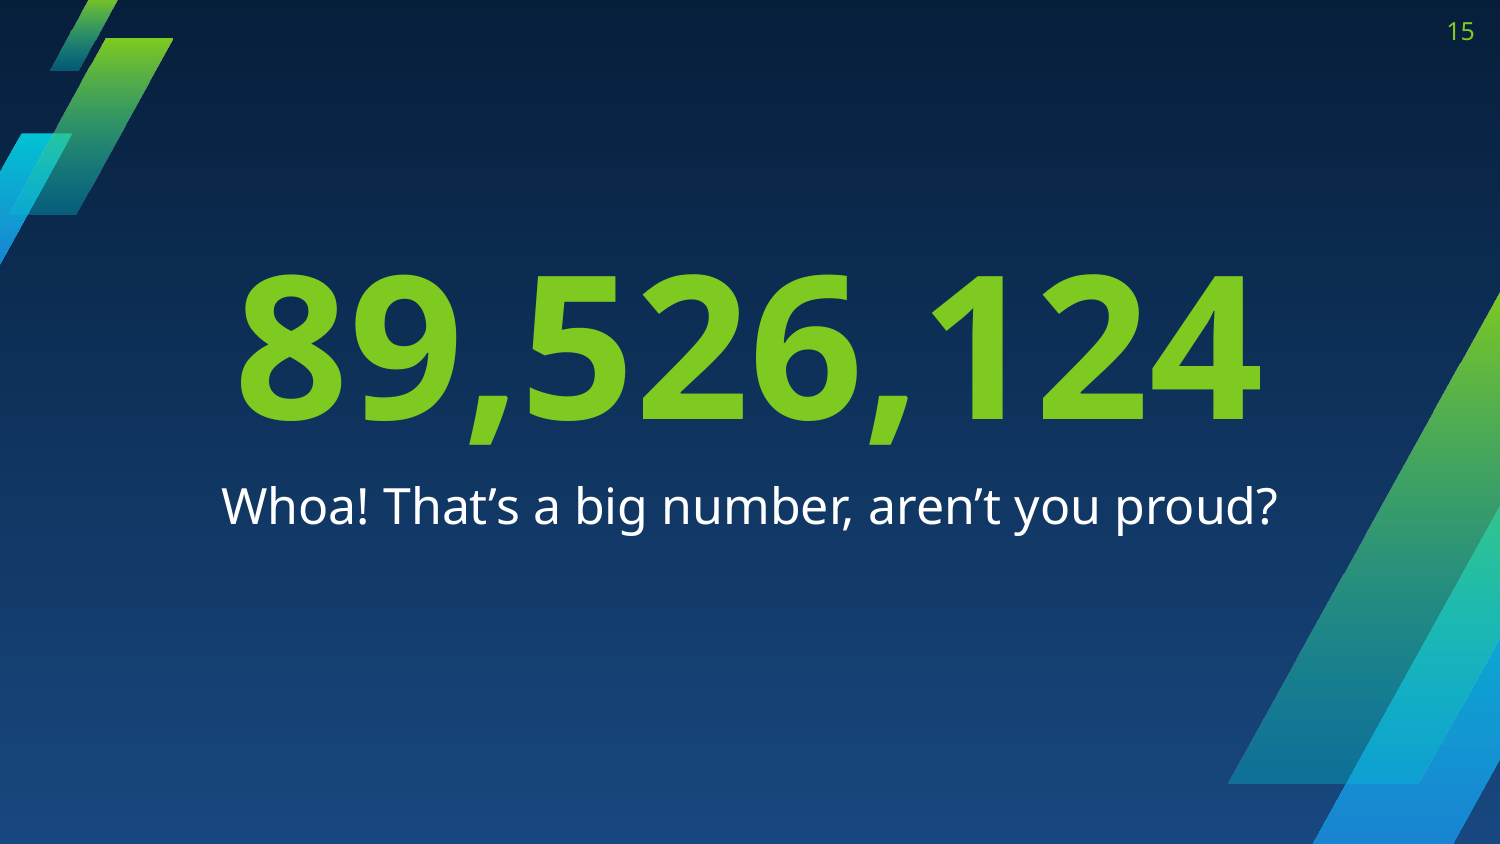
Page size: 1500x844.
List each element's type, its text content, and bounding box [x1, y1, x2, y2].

subtitle Whoa! That’s a big number, aren’t you proud? [112, 465, 1388, 595]
slide_number ‹#› [1403, 0, 1475, 65]
title 89,526,124 [112, 259, 1388, 450]
